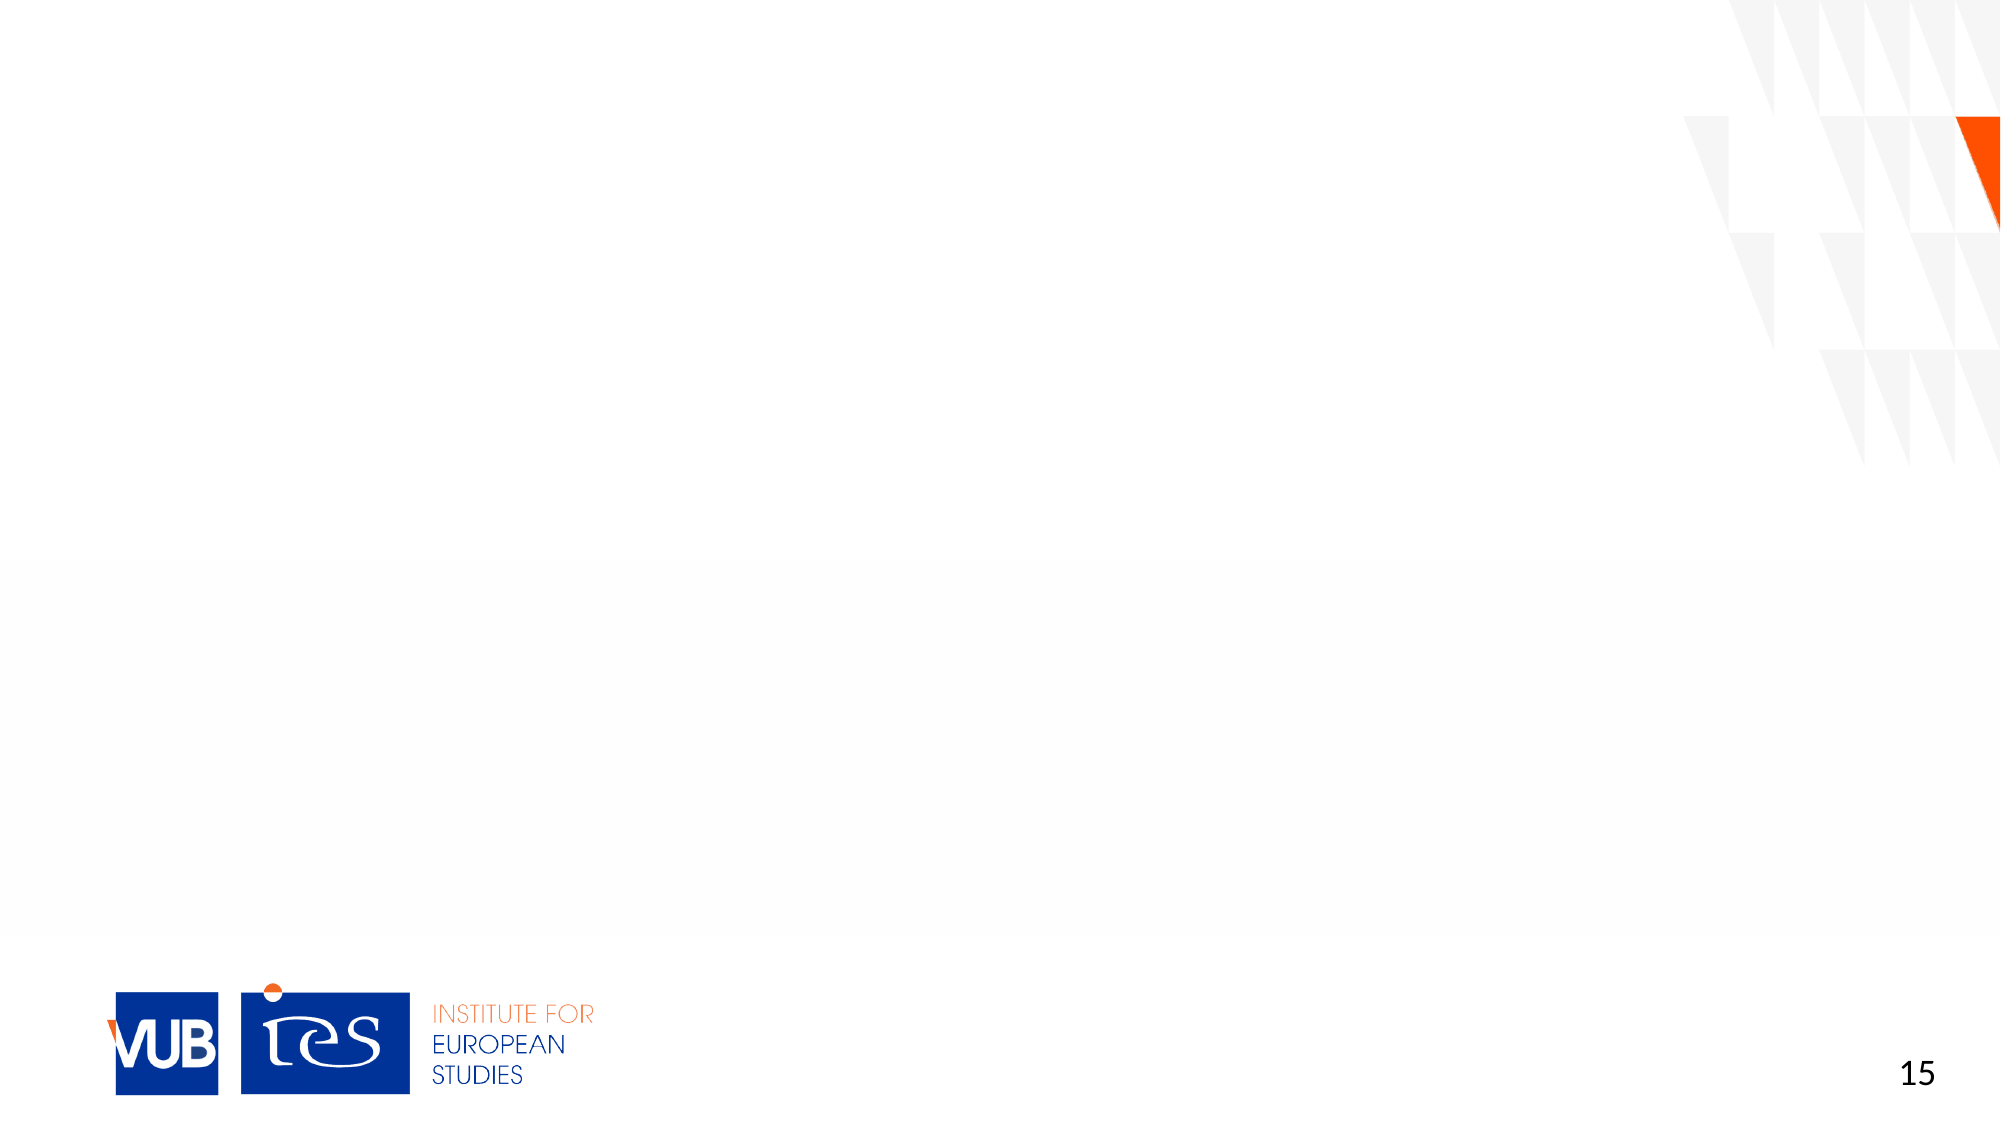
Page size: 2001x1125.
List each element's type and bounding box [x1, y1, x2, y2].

picture [89, 962, 651, 1124]
picture [1956, 117, 2001, 235]
